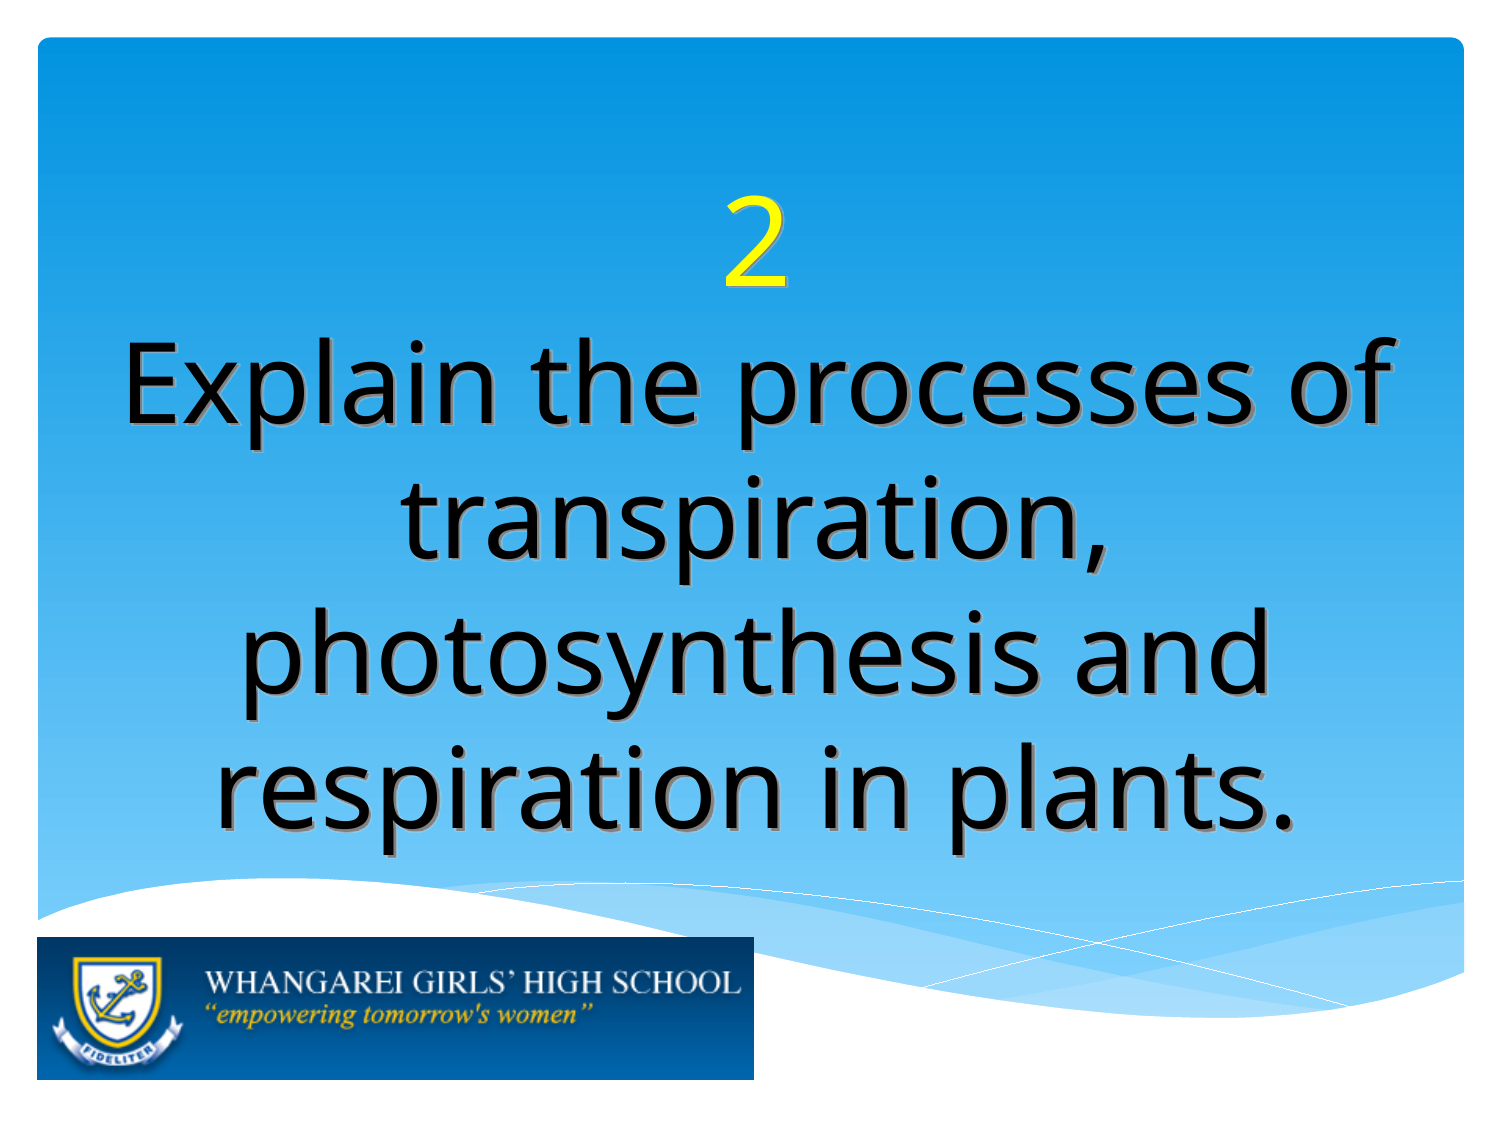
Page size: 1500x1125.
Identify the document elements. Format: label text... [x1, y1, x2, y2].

picture [37, 937, 754, 1080]
text_box 2 Explain the processes of transpiration, photosynthesis and respiration in plants. [74, 99, 1438, 913]
